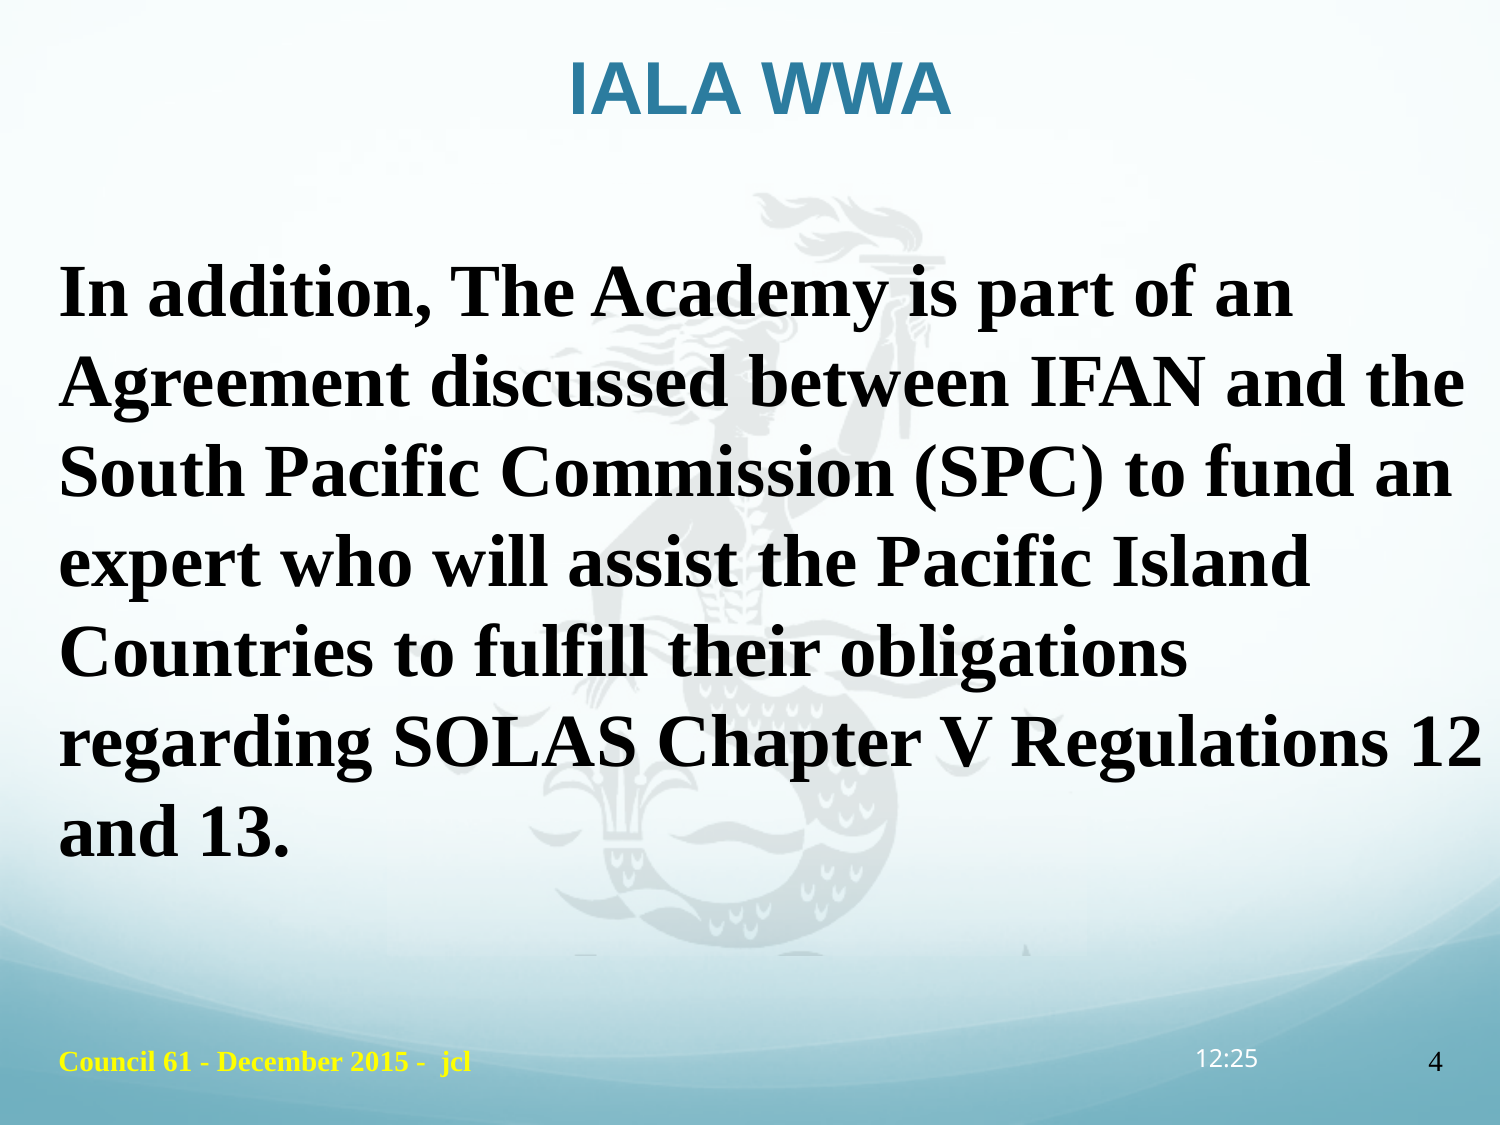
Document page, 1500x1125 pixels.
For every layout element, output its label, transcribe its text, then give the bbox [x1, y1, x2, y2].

slide_number 4 [1295, 1029, 1459, 1090]
title IALA WWA [43, 0, 1500, 106]
text_box In addition, The Academy is part of an Agreement discussed between IFAN and the South Pacific Commission (SPC) to fund an expert who will assist the Pacific Island Countries to fulfill their obligations regarding SOLAS Chapter V Regulations 12 and 13. [43, 106, 1500, 1125]
footer Council 61 - December 2015 - jcl [43, 1029, 838, 1090]
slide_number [923, 1029, 1274, 1090]
